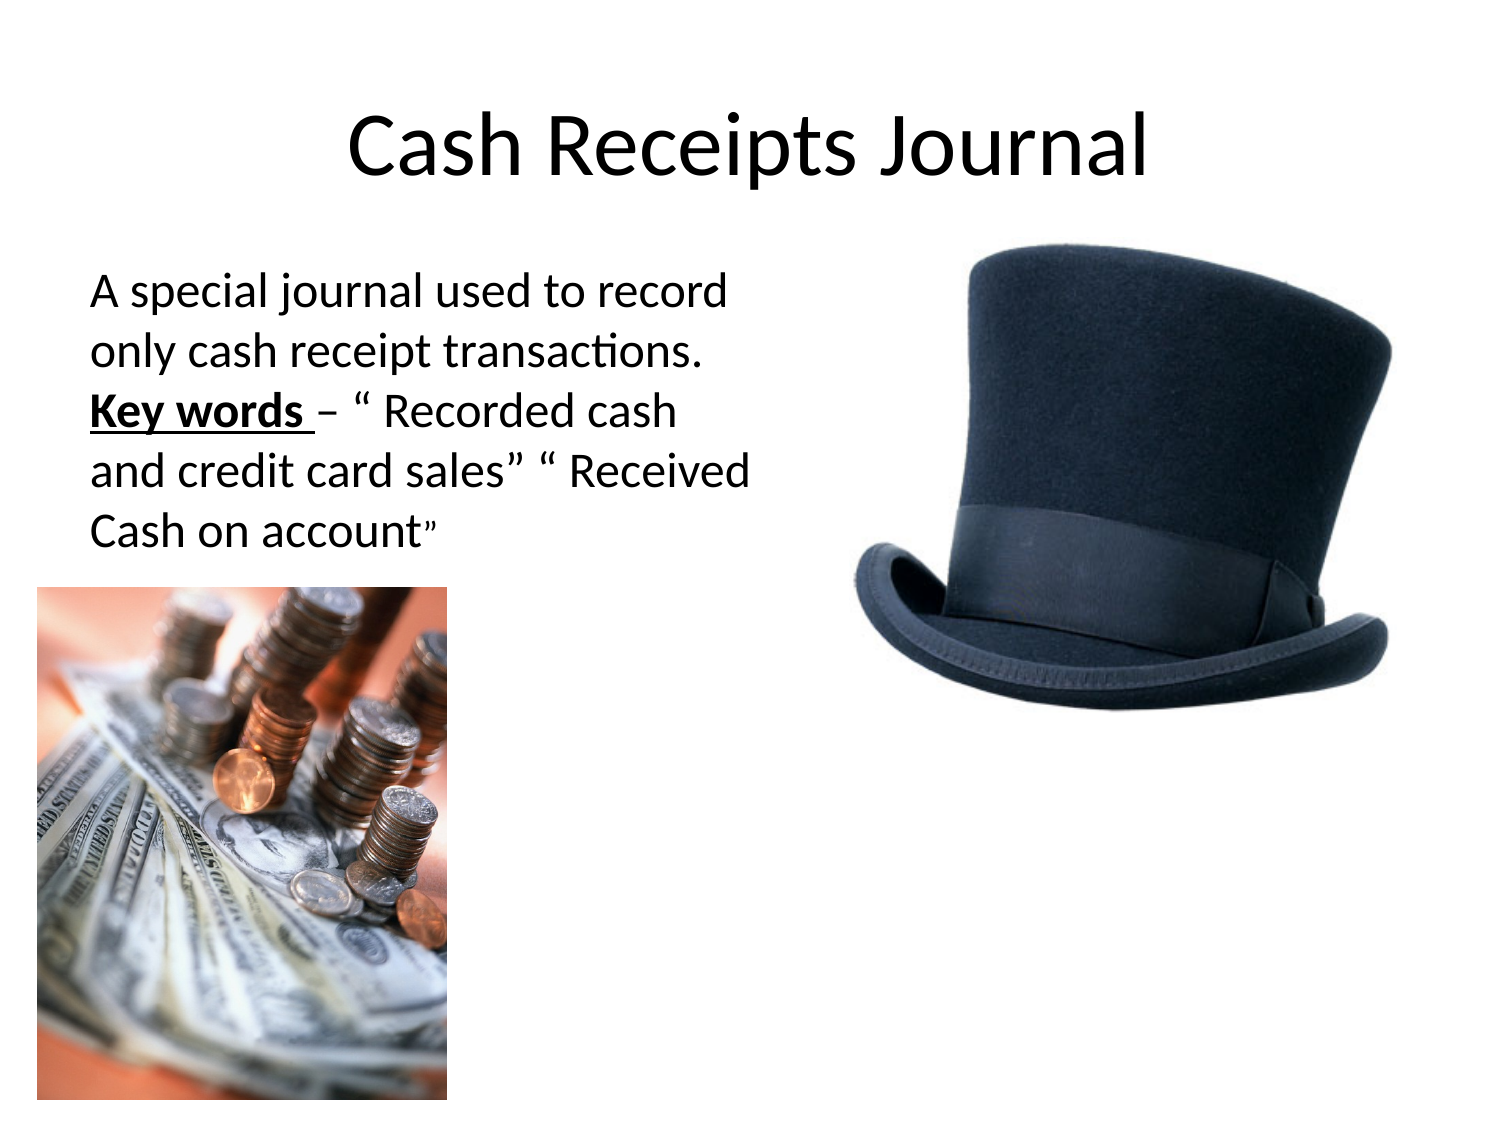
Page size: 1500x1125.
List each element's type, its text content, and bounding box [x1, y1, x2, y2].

picture [37, 587, 448, 1100]
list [849, 237, 1397, 719]
title Cash Receipts Journal [75, 45, 1425, 233]
text_box A special journal used to record only cash receipt transactions. Key words – “ Recorded cash and credit card sales” “ Received Cash on account” [75, 249, 775, 565]
